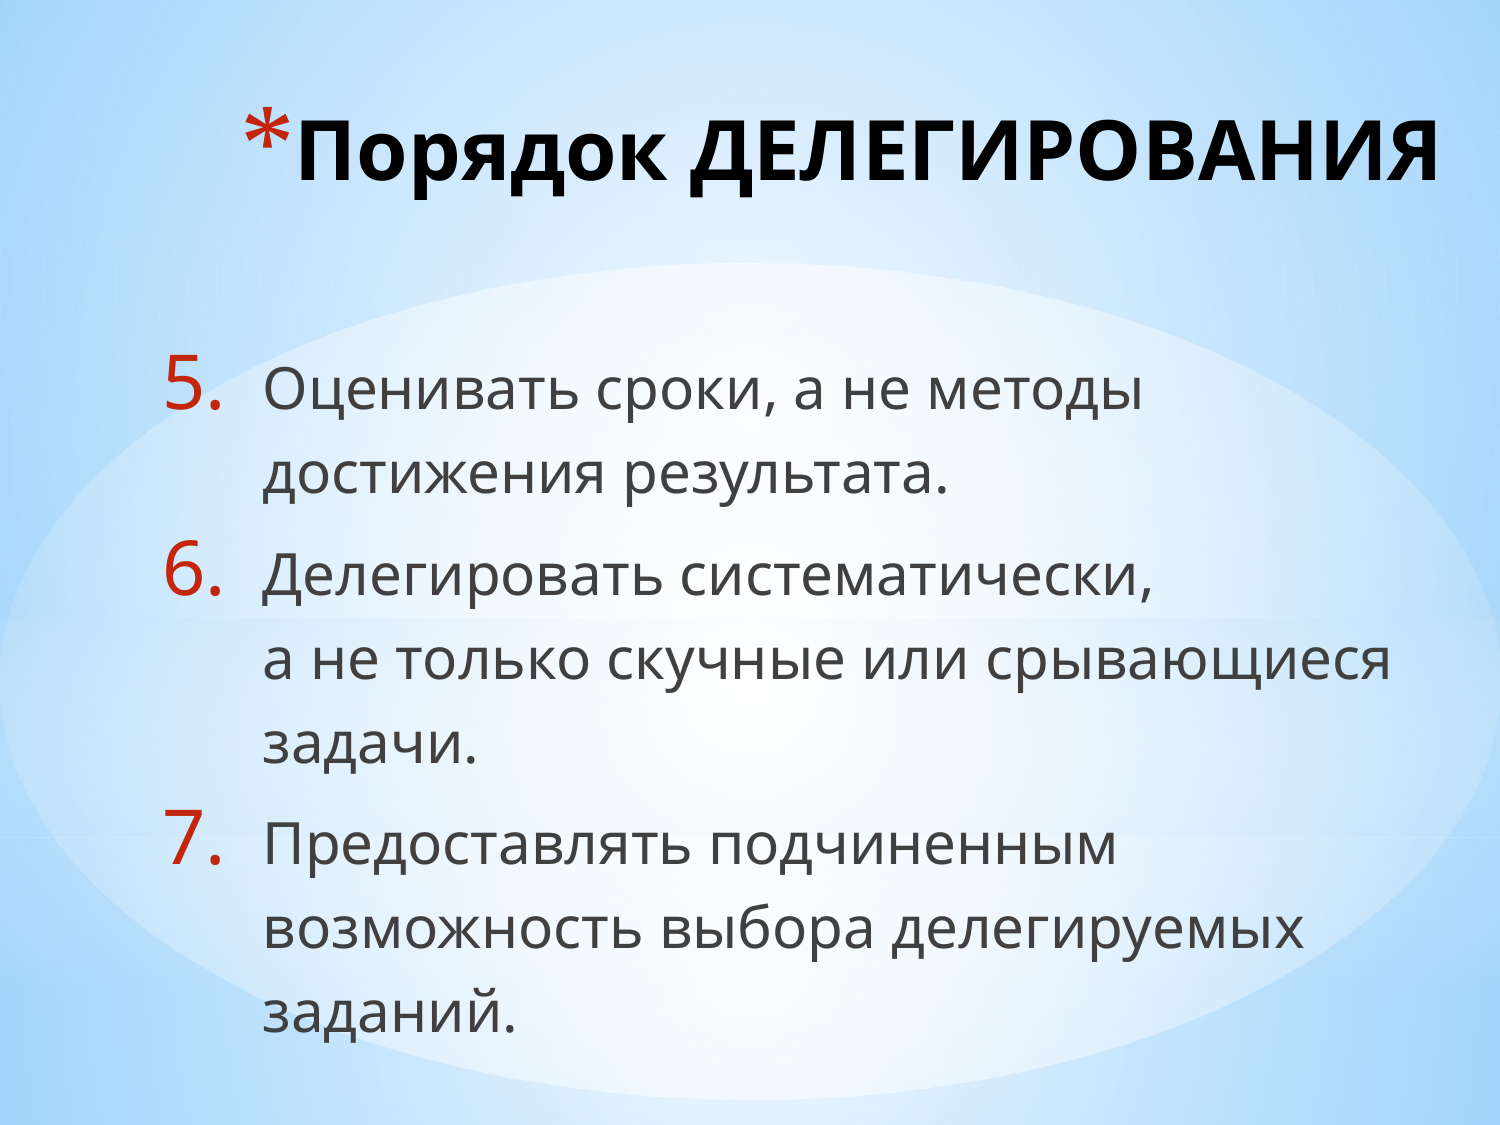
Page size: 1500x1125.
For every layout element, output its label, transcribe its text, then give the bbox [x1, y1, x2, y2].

list Оценивать сроки, а не методы достижения результата. Делегировать систематически, а не только скучные или срывающиеся задачи. Предоставлять подчиненным возможность выбора делегируемых заданий. [147, 329, 1447, 1125]
title Порядок ДЕЛЕГИРОВАНИЯ [83, 90, 1459, 303]
